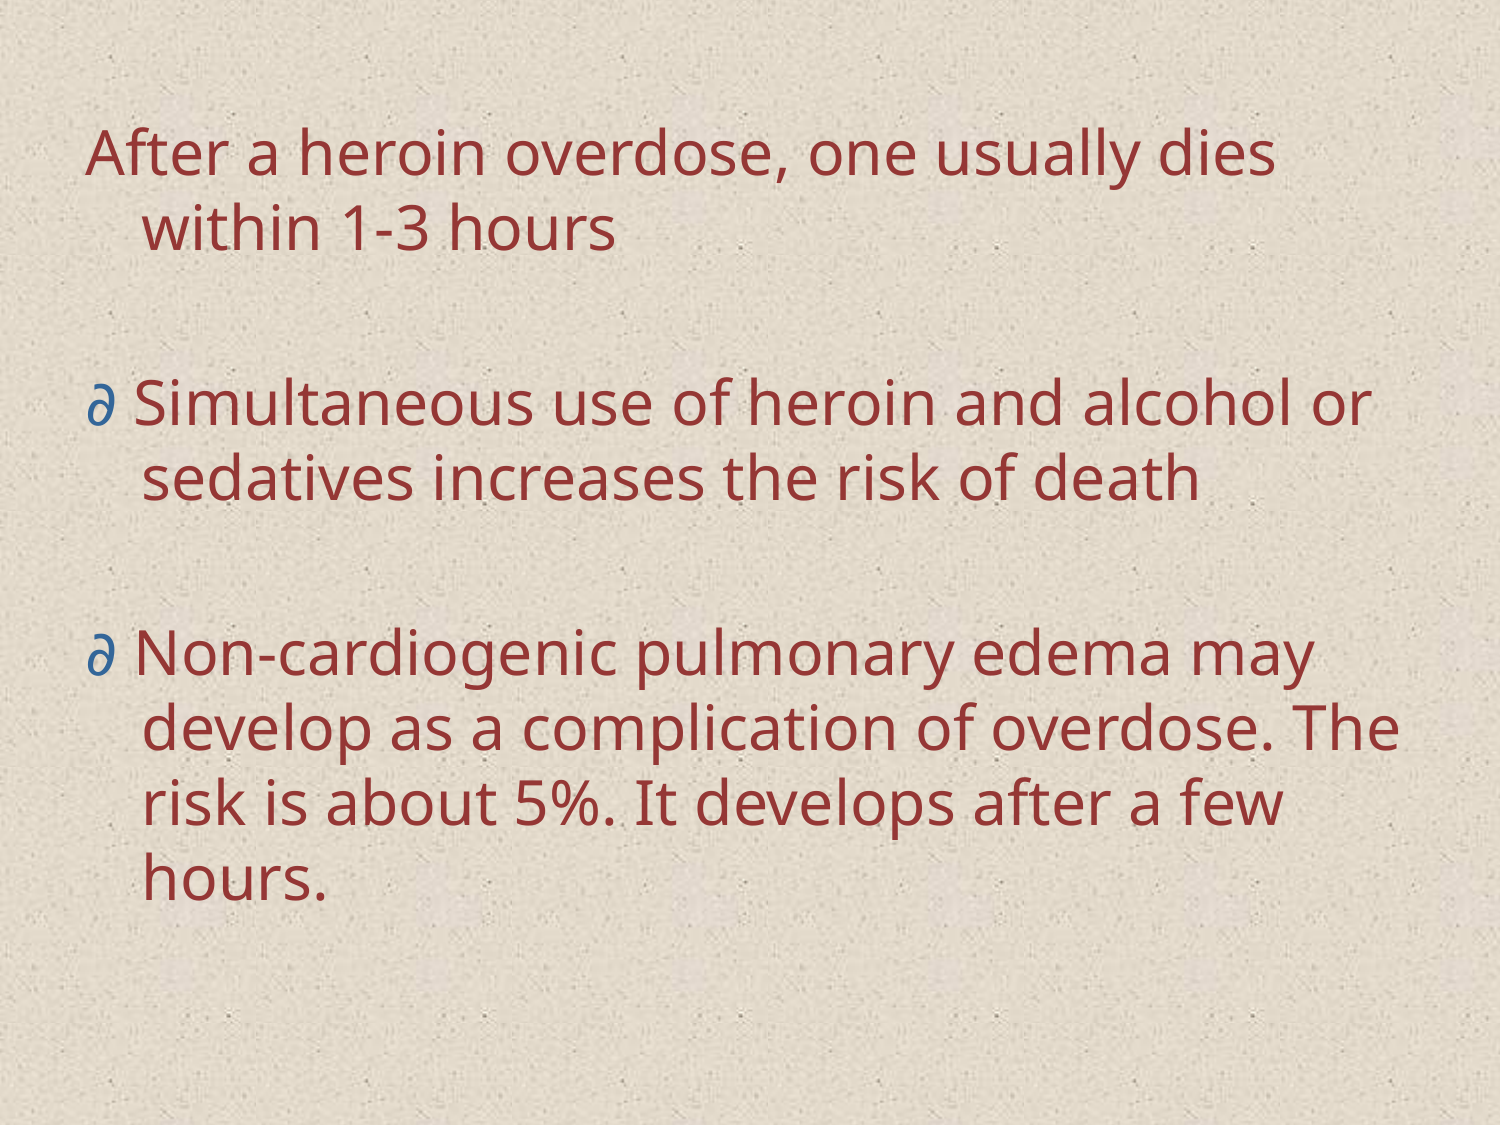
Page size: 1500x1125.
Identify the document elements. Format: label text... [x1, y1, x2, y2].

picture [0, 0, 1500, 1125]
list After a heroin overdose, one usually dies within 1-3 hours ∂ Simultaneous use of heroin and alcohol or sedatives increases the risk of death ∂ Non-cardiogenic pulmonary edema may develop as a complication of overdose. The risk is about 5%. It develops after a few hours. [70, 105, 1454, 1079]
